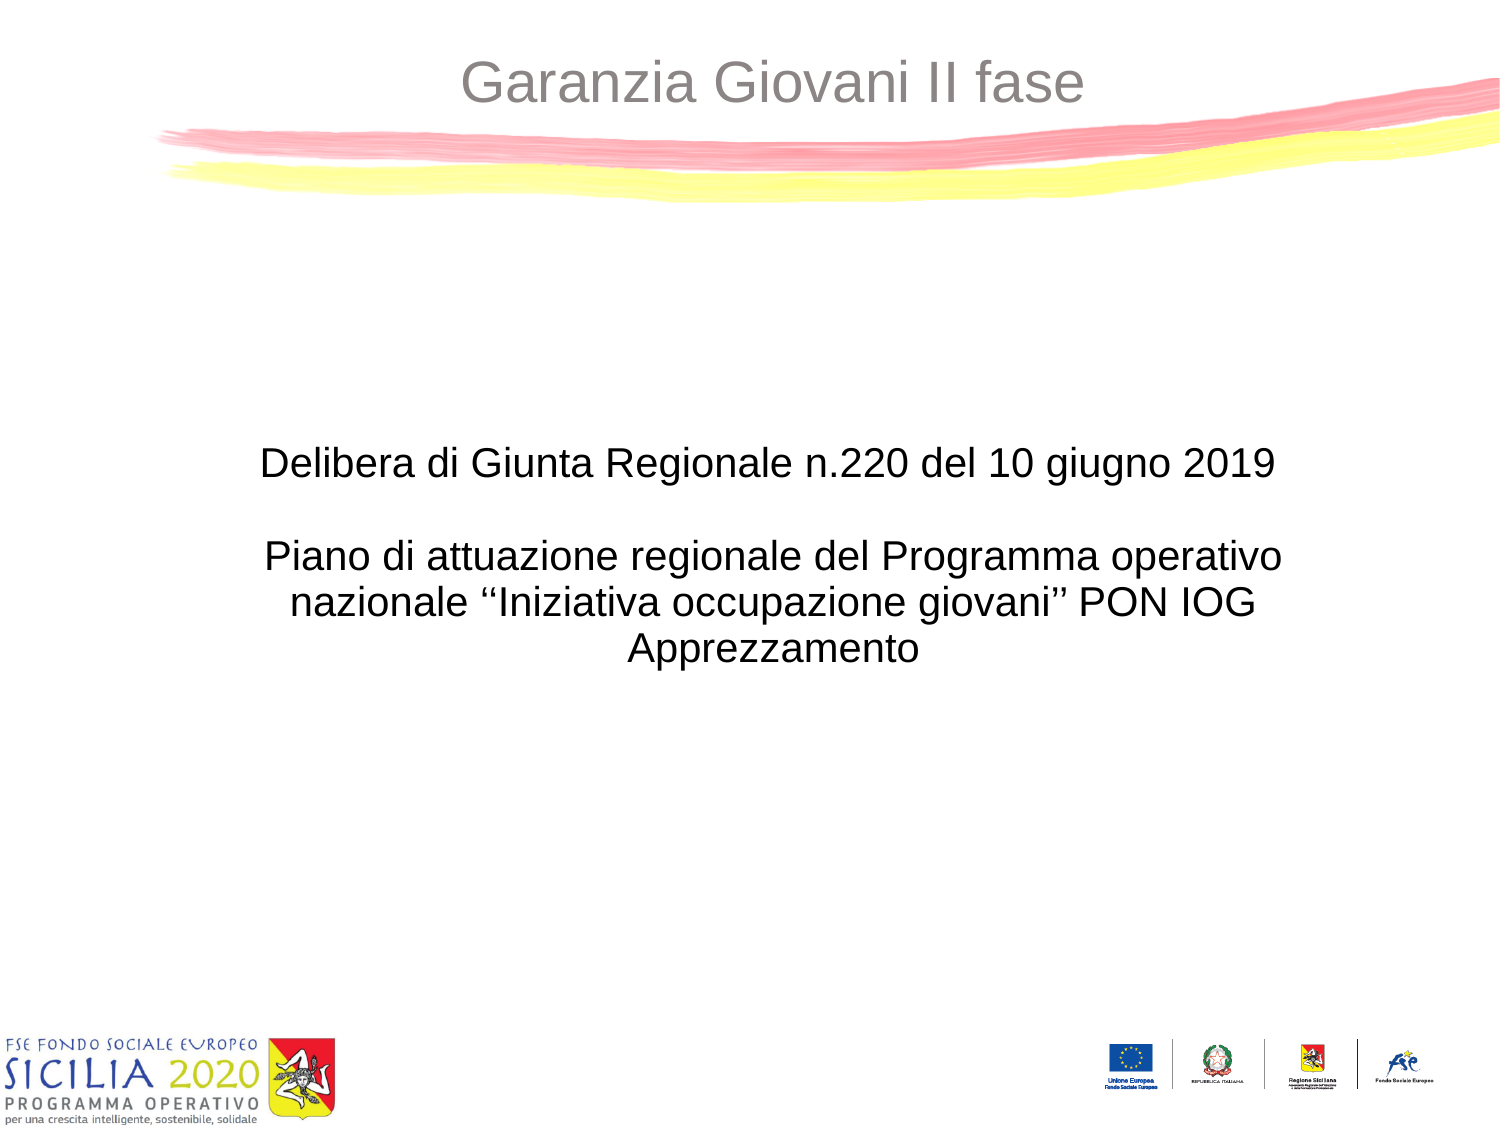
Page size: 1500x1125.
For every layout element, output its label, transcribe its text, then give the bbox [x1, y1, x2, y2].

picture [1080, 1035, 1447, 1106]
picture [0, 1032, 347, 1125]
text_box Delibera di Giunta Regionale n.220 del 10 giugno 2019 Piano di attuazione regionale del Programma operativo nazionale ‘‘Iniziativa occupazione giovani’’ PON IOG Apprezzamento [163, 432, 1384, 680]
text_box Garanzia Giovani II fase [47, 36, 1500, 122]
picture [100, 78, 1500, 208]
